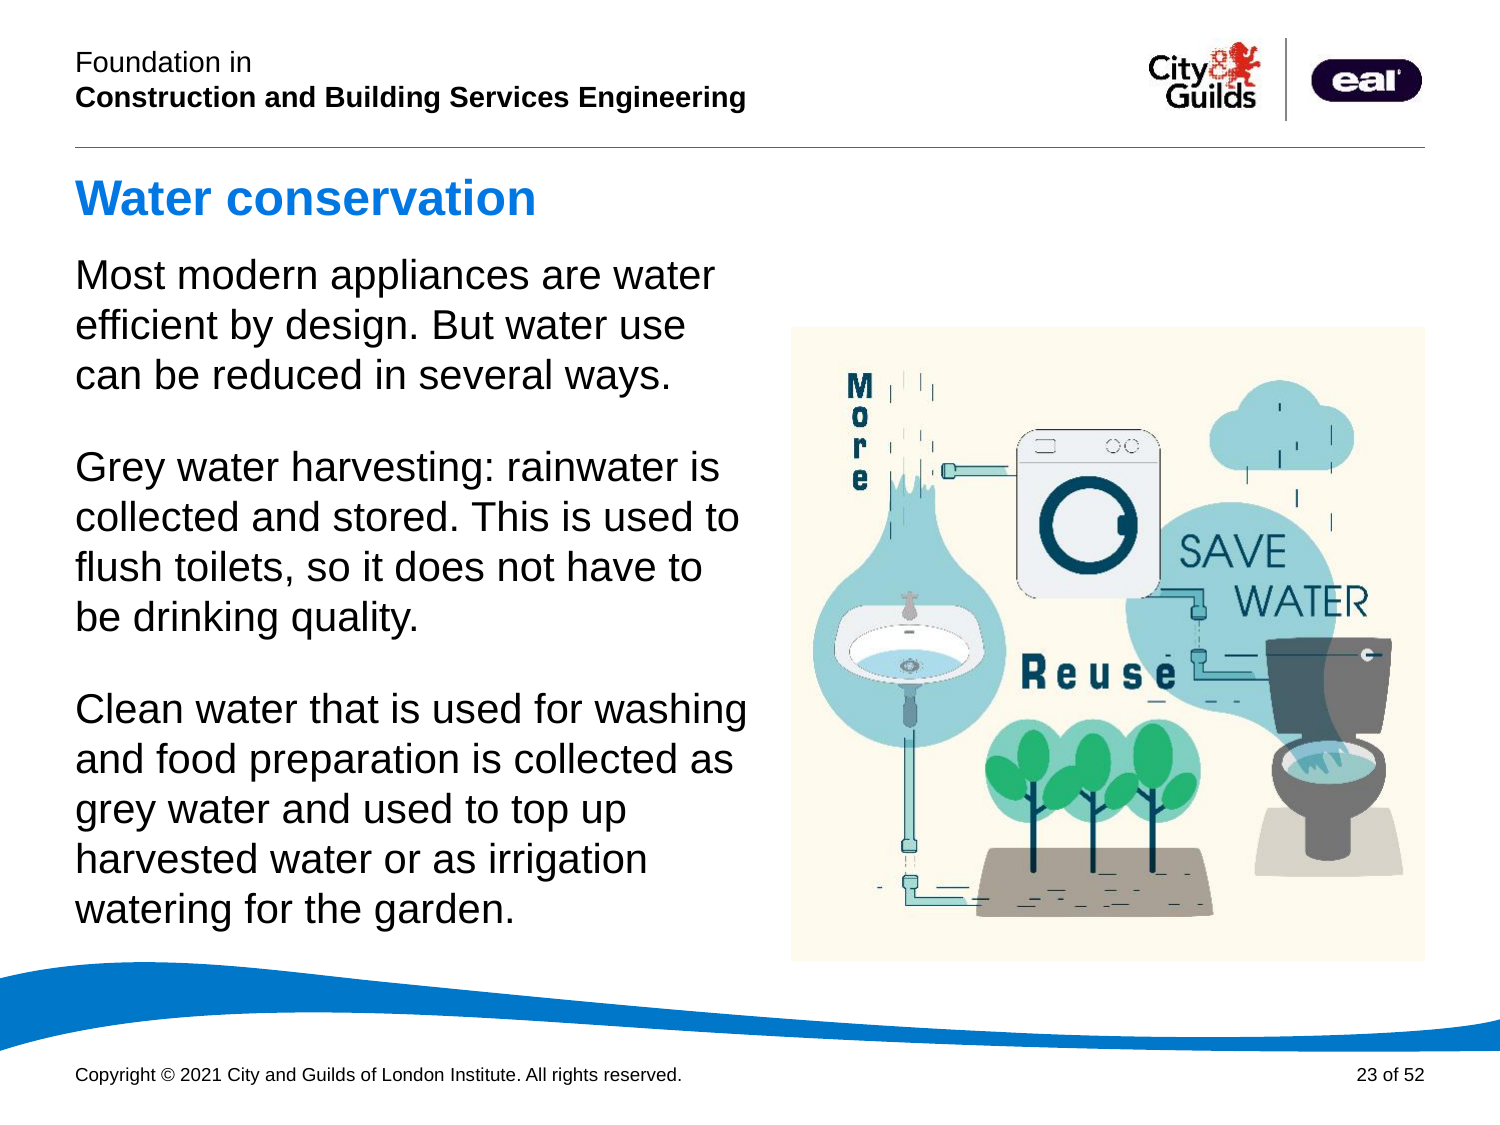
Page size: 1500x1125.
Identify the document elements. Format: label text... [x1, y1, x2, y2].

title Water conservation [74, 165, 1426, 229]
picture [1149, 38, 1422, 121]
list Most modern appliances are water efficient by design. But water use can be reduced in several ways. Grey water harvesting: rainwater is collected and stored. This is used to flush toilets, so it does not have to be drinking quality. Clean water that is used for washing and food preparation is collected as grey water and used to top up harvested water or as irrigation watering for the garden. [74, 247, 751, 946]
picture [791, 327, 1426, 962]
